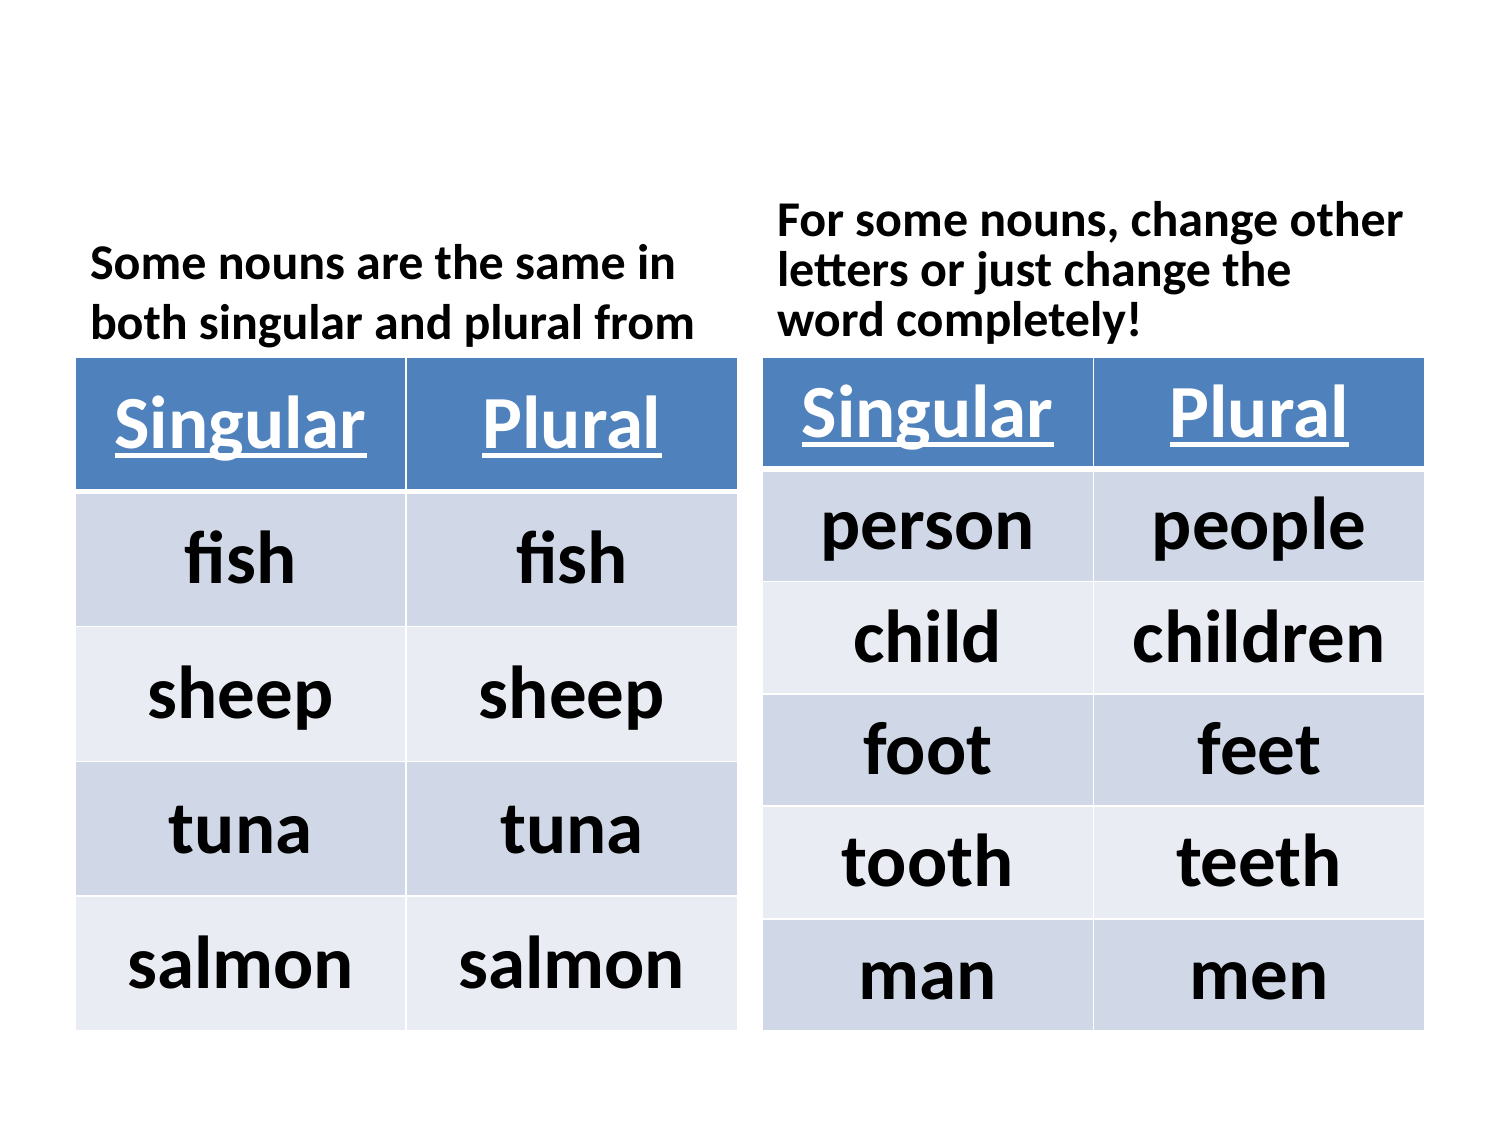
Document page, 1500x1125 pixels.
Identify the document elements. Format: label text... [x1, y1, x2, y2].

table_cell sheep [407, 627, 737, 761]
table_cell sheep [76, 627, 405, 761]
table_cell men [1094, 920, 1424, 1030]
table_cell fish [407, 494, 737, 626]
table_cell salmon [407, 897, 737, 1030]
list Some nouns are the same in both singular and plural from [75, 187, 738, 356]
table_cell salmon [76, 897, 405, 1030]
table_cell child [763, 582, 1093, 693]
table_header Singular [763, 358, 1093, 466]
table_header Plural [407, 358, 737, 489]
table_cell man [763, 920, 1093, 1030]
table_cell foot [763, 695, 1093, 805]
table_cell teeth [1094, 807, 1424, 918]
table_header Singular [76, 358, 405, 489]
table_cell tuna [76, 762, 405, 895]
table_cell feet [1094, 695, 1424, 805]
table_cell tuna [407, 762, 737, 895]
table_cell children [1094, 582, 1424, 693]
table_cell people [1094, 472, 1424, 581]
table_header Plural [1094, 358, 1424, 466]
table_cell tooth [763, 807, 1093, 918]
list For some nouns, change other letters or just change the word completely! [761, 187, 1425, 356]
table_cell fish [76, 494, 405, 626]
table_cell person [763, 472, 1093, 581]
